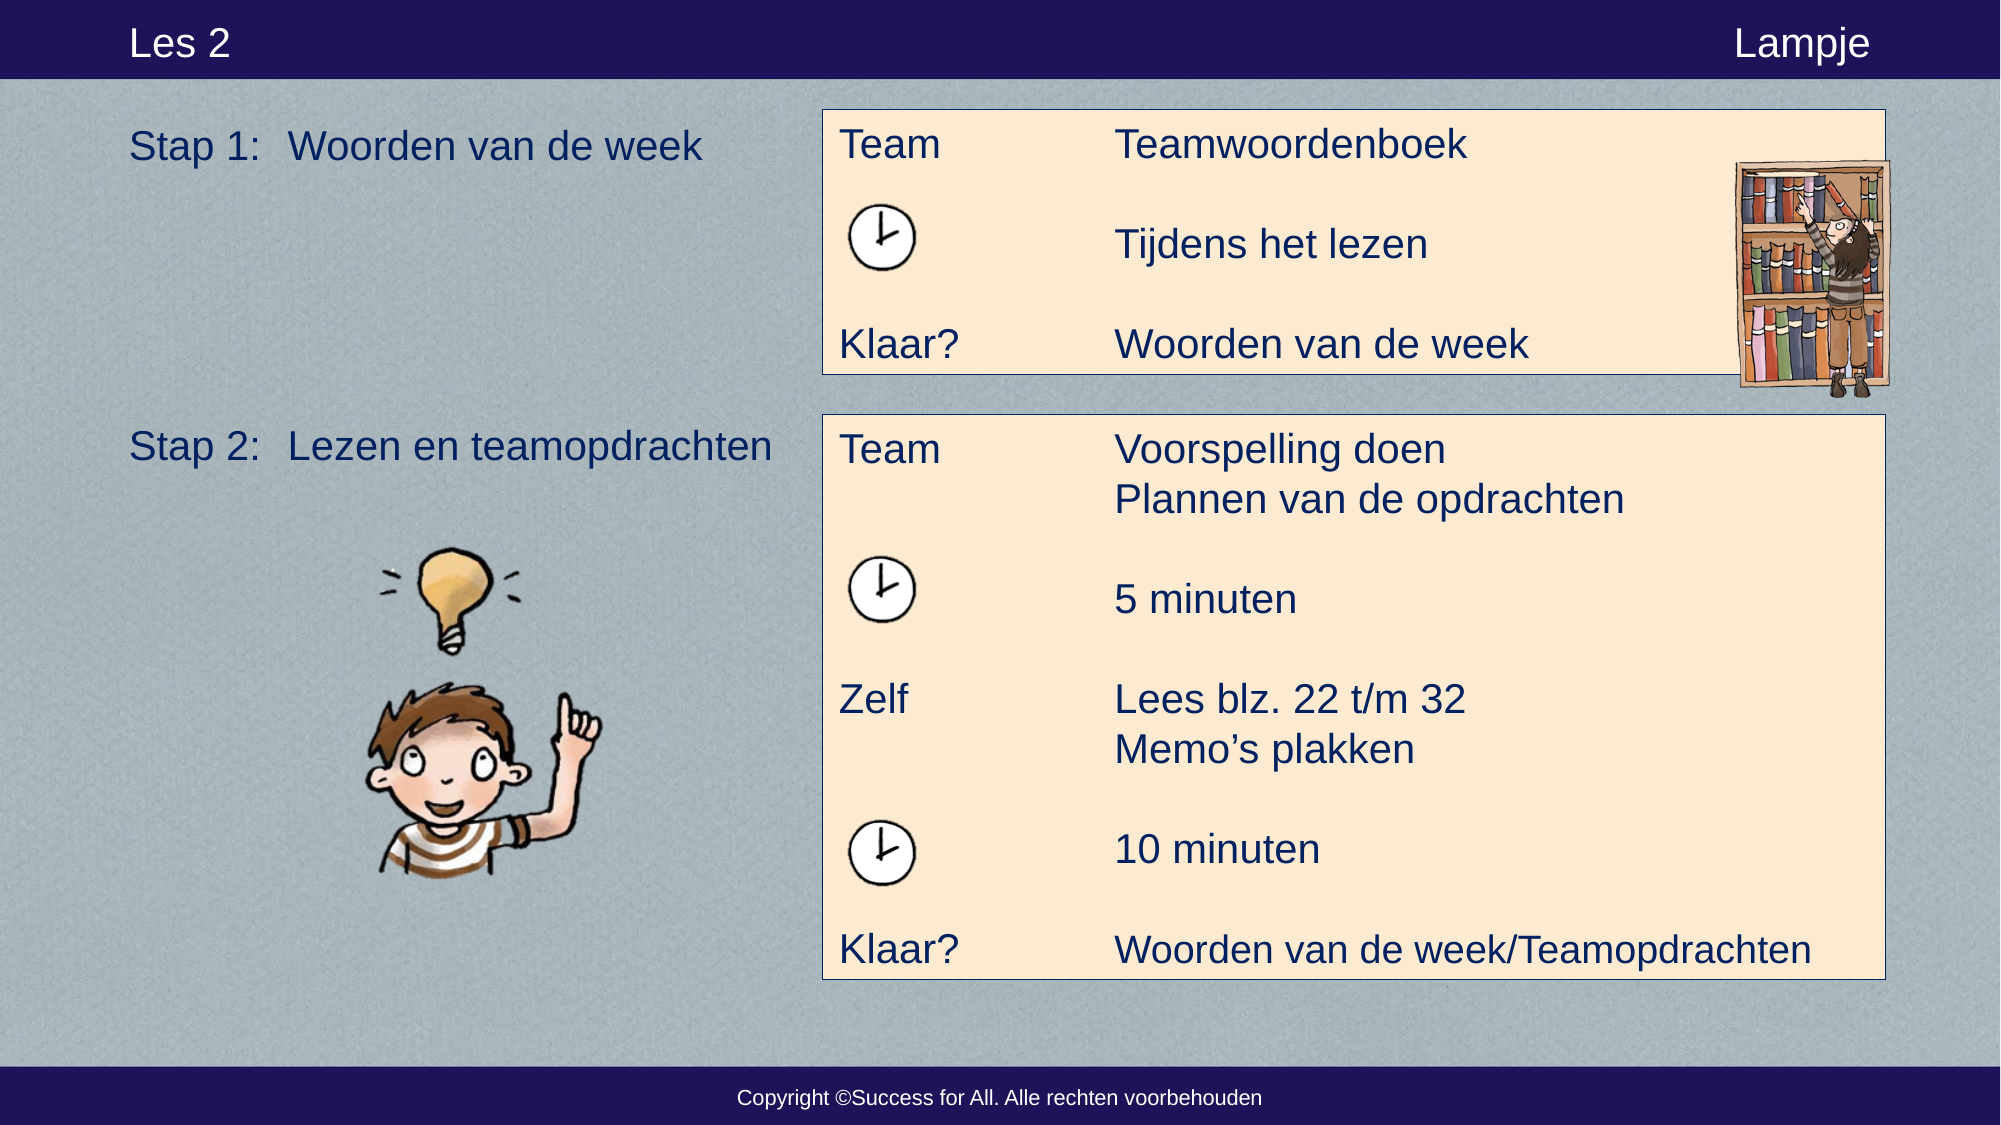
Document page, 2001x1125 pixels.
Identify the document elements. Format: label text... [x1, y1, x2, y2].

text_box Copyright ©Success for All. Alle rechten voorbehouden [0, 1076, 2000, 1125]
text_box Team Voorspelling doen Plannen van de opdrachten 5 minuten Zelf Lees blz. 22 t/m 32 Memo’s plakken 10 minuten Klaar? Woorden van de week/Teamopdrachten [822, 414, 1886, 980]
text_box Stap 1: Woorden van de week Stap 2: Lezen en teamopdrachten [114, 111, 907, 527]
text_box Team Teamwoordenboek Tijdens het lezen Klaar? Woorden van de week [822, 109, 1886, 375]
picture [0, 0, 2001, 1125]
text_box Les 2 [114, 8, 354, 73]
text_box Lampje [999, 8, 1886, 73]
